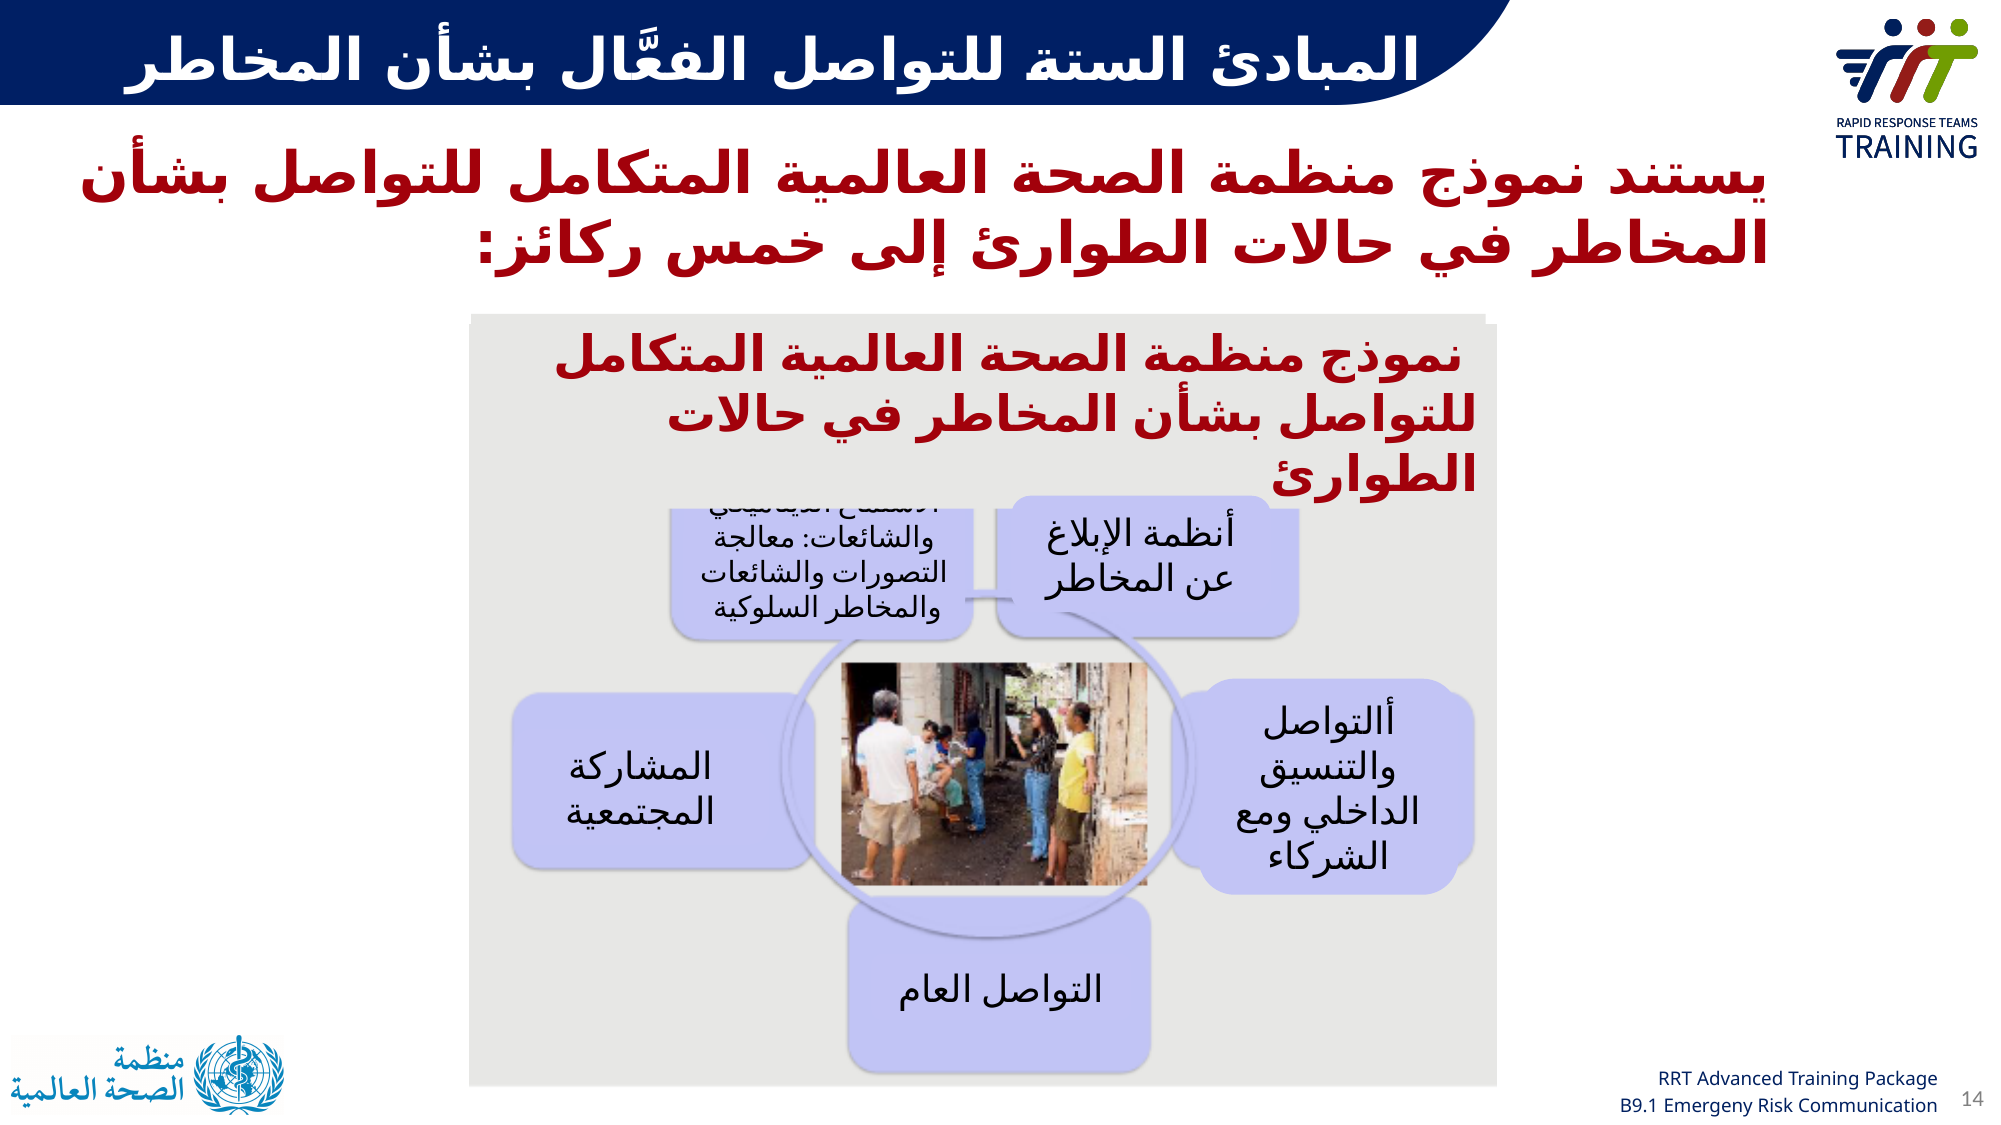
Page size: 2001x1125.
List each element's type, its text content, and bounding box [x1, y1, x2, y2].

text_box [469, 313, 1497, 1100]
picture [1835, 19, 1978, 167]
text_box المبادئ الستة للتواصل الفعَّال بشأن المخاطر [22, 15, 1429, 108]
picture [0, 0, 1533, 105]
picture [11, 1035, 284, 1115]
text_box يستند نموذج منظمة الصحة العالمية المتكامل للتواصل بشأن المخاطر في حالات الطوارئ إلى خمس ركائز: [22, 127, 1778, 282]
picture [241, 1050, 247, 1059]
